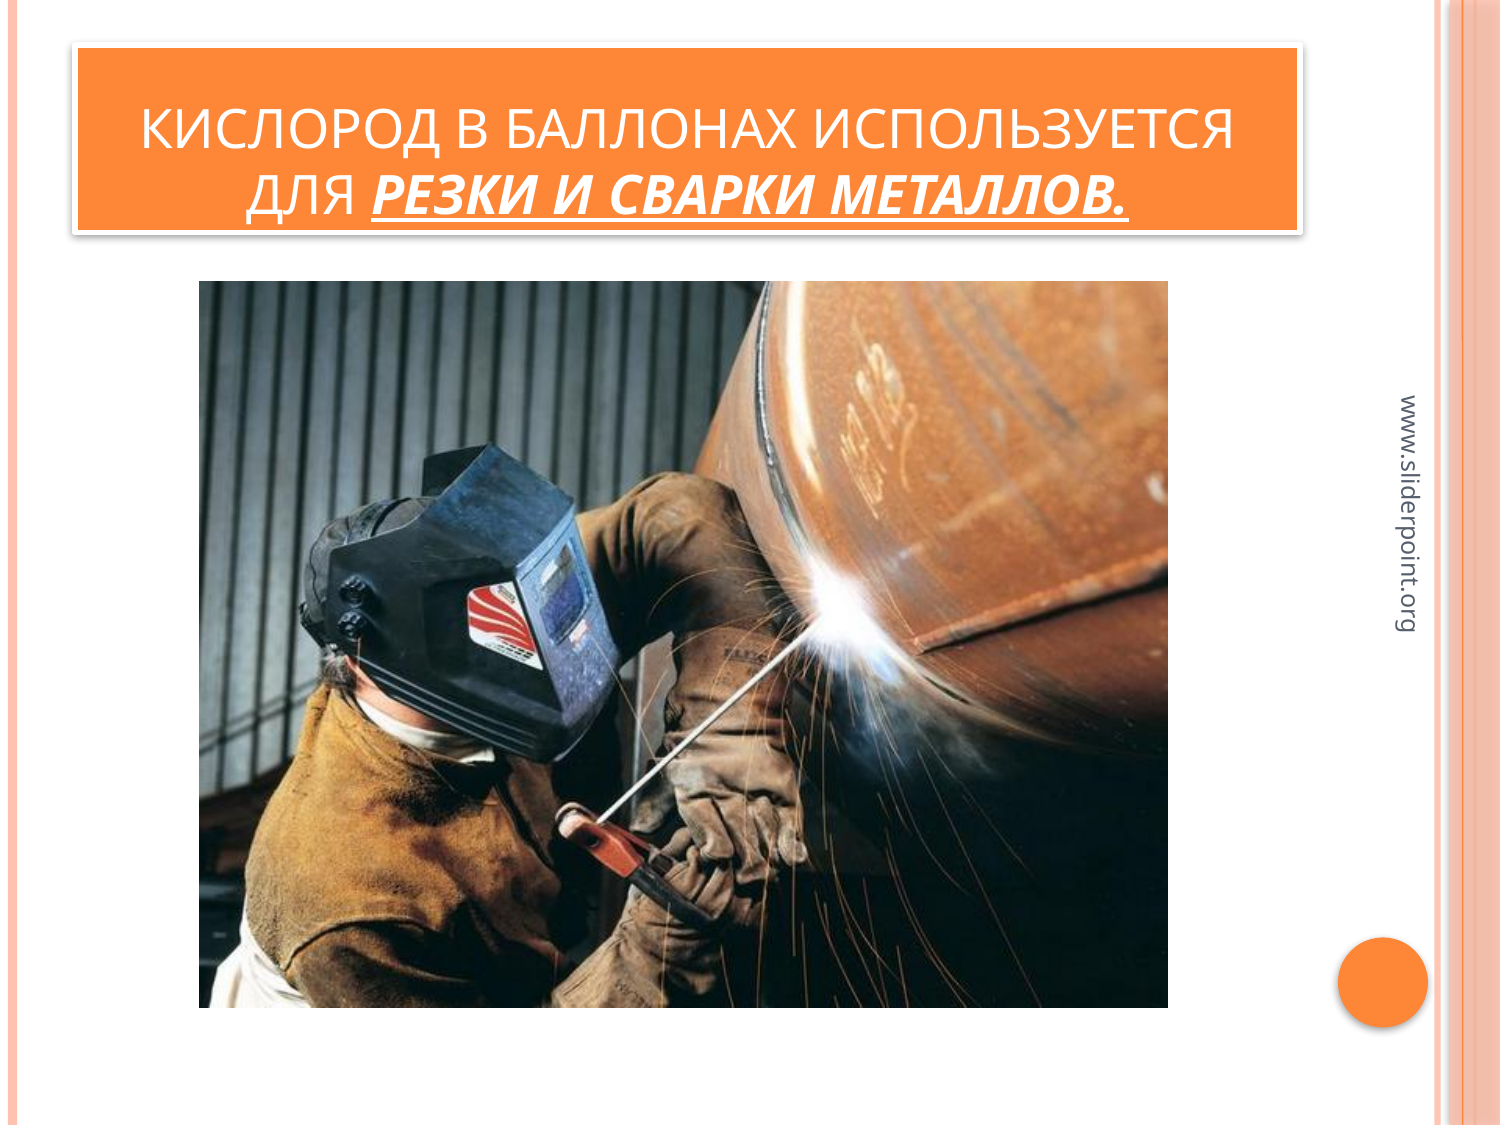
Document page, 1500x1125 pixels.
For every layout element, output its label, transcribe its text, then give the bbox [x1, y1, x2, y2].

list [198, 280, 1169, 1009]
title Кислород в баллонах используется для резки и сварки металлов. [72, 42, 1303, 235]
footer www.sliderpoint.org [1379, 380, 1440, 906]
